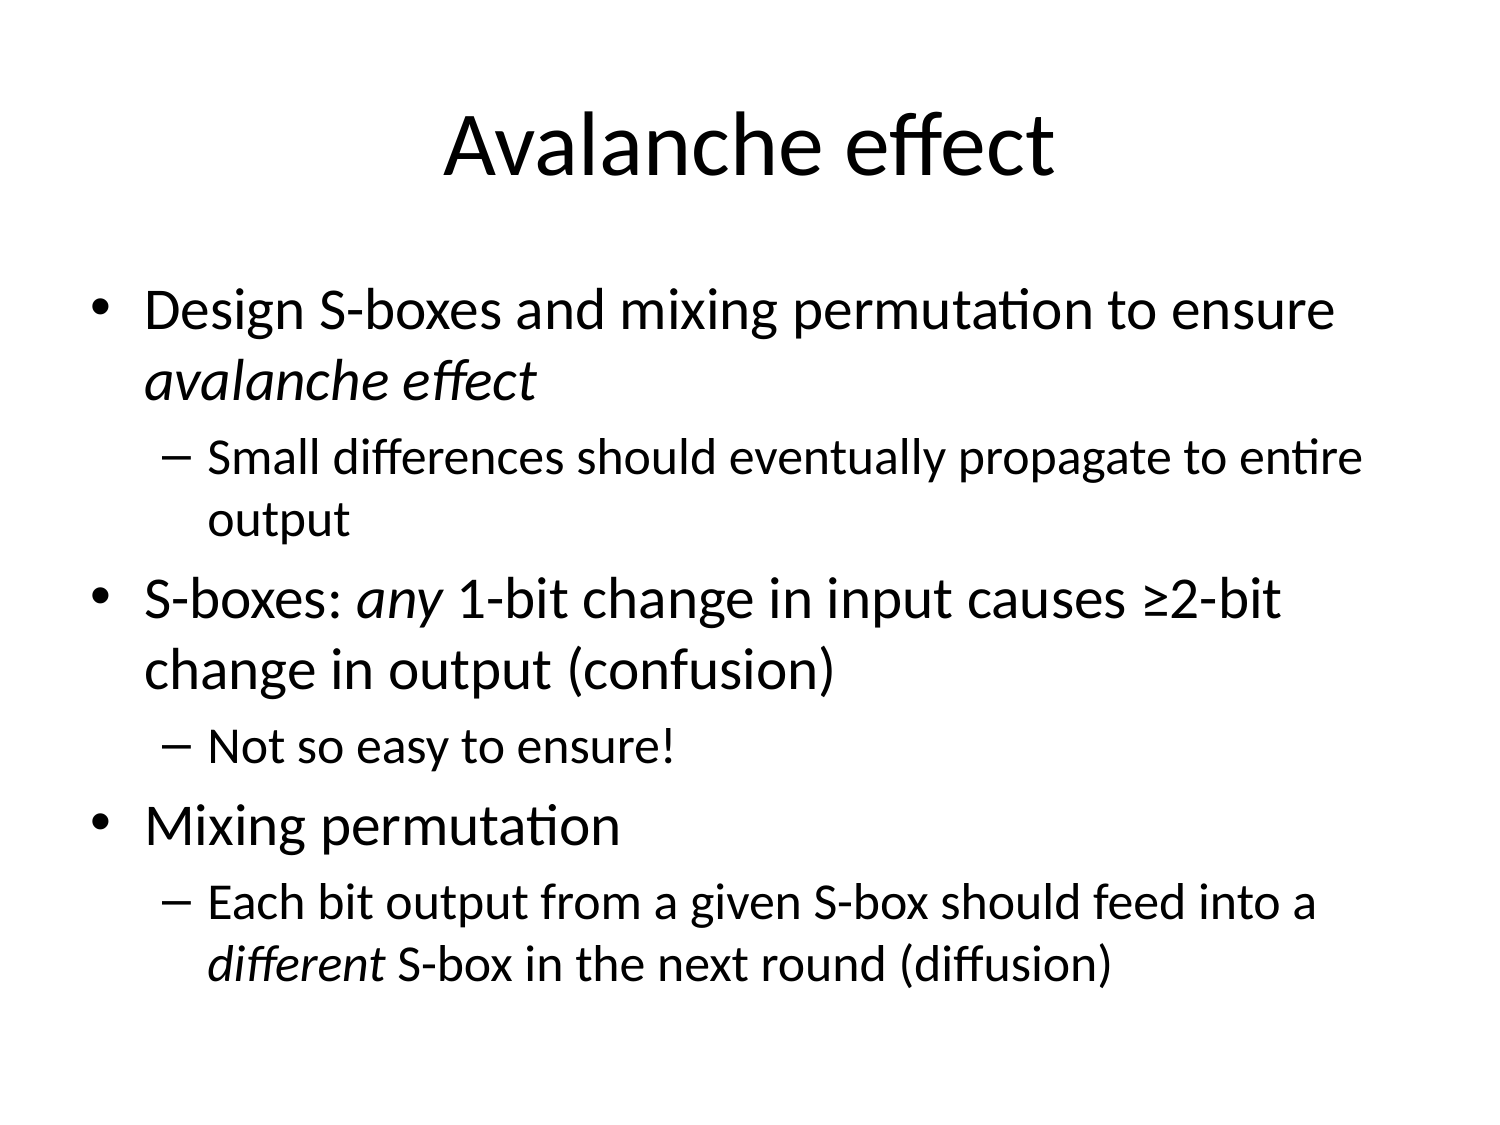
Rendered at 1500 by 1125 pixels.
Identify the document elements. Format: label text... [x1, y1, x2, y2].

list Design S-boxes and mixing permutation to ensure avalanche effect Small differences should eventually propagate to entire output S-boxes: any 1-bit change in input causes ≥2-bit change in output (confusion) Not so easy to ensure! Mixing permutation Each bit output from a given S-box should feed into a different S-box in the next round (diffusion) [75, 262, 1425, 1005]
title Avalanche effect [75, 45, 1425, 233]
